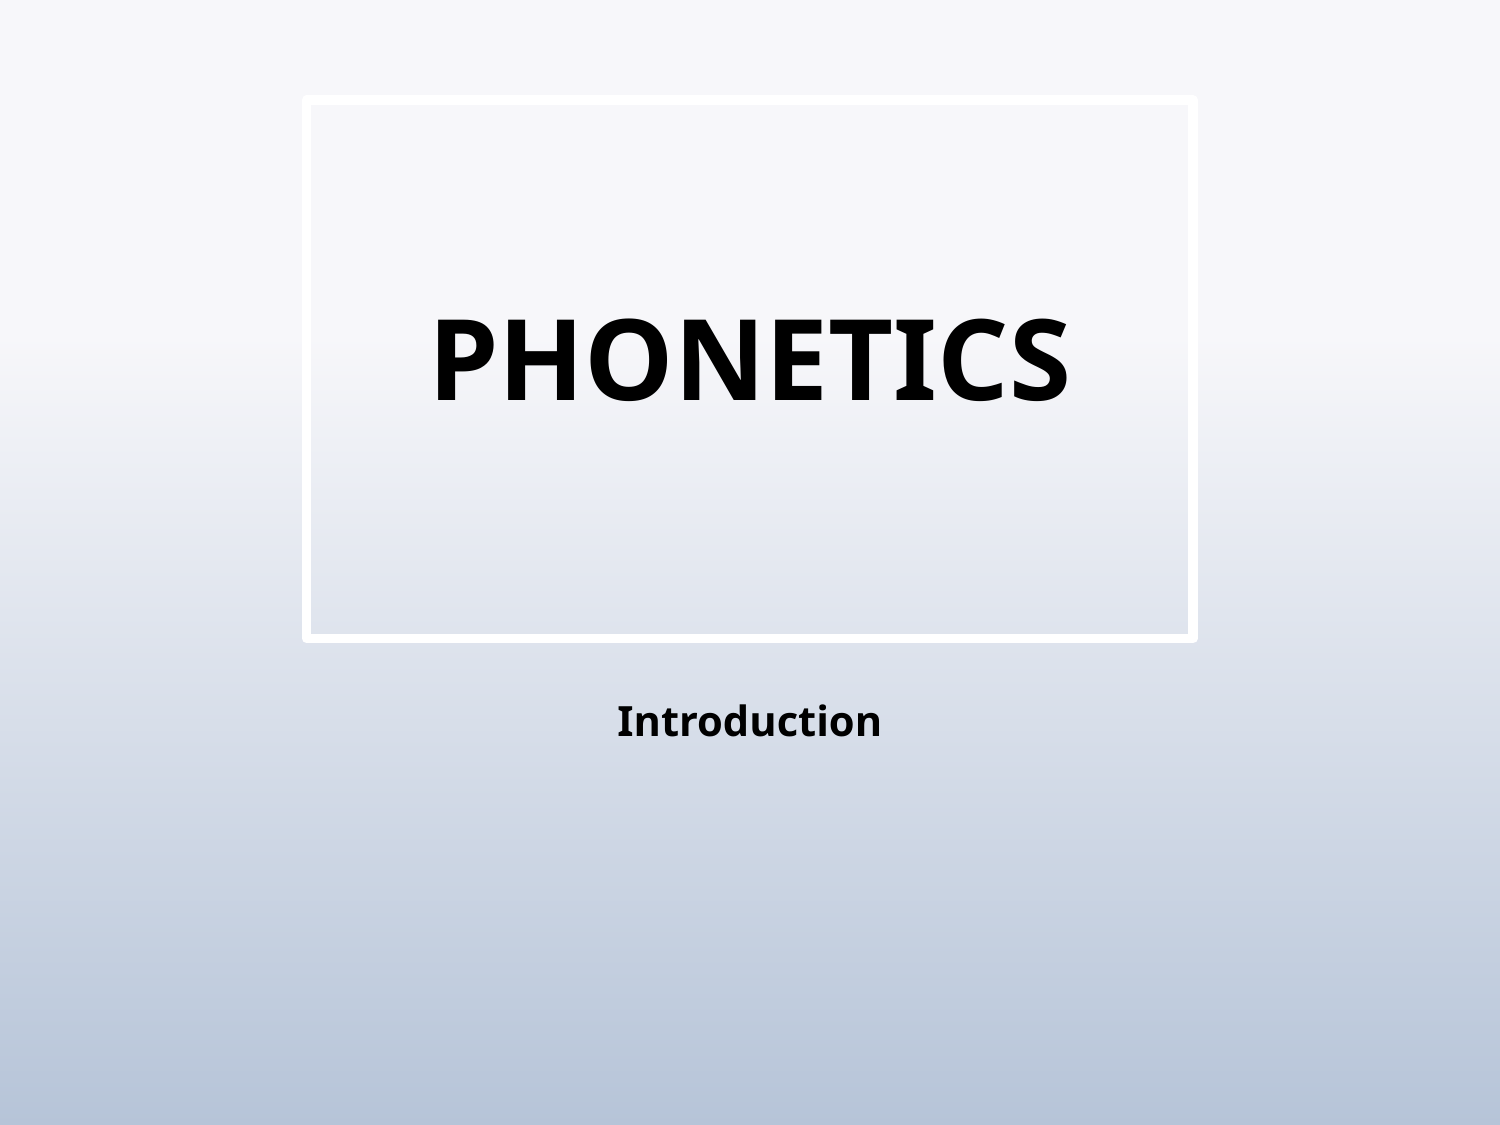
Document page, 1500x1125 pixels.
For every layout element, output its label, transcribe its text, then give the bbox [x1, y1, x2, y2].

subtitle Introduction [337, 687, 1163, 925]
title PHONETICS [302, 95, 1198, 643]
